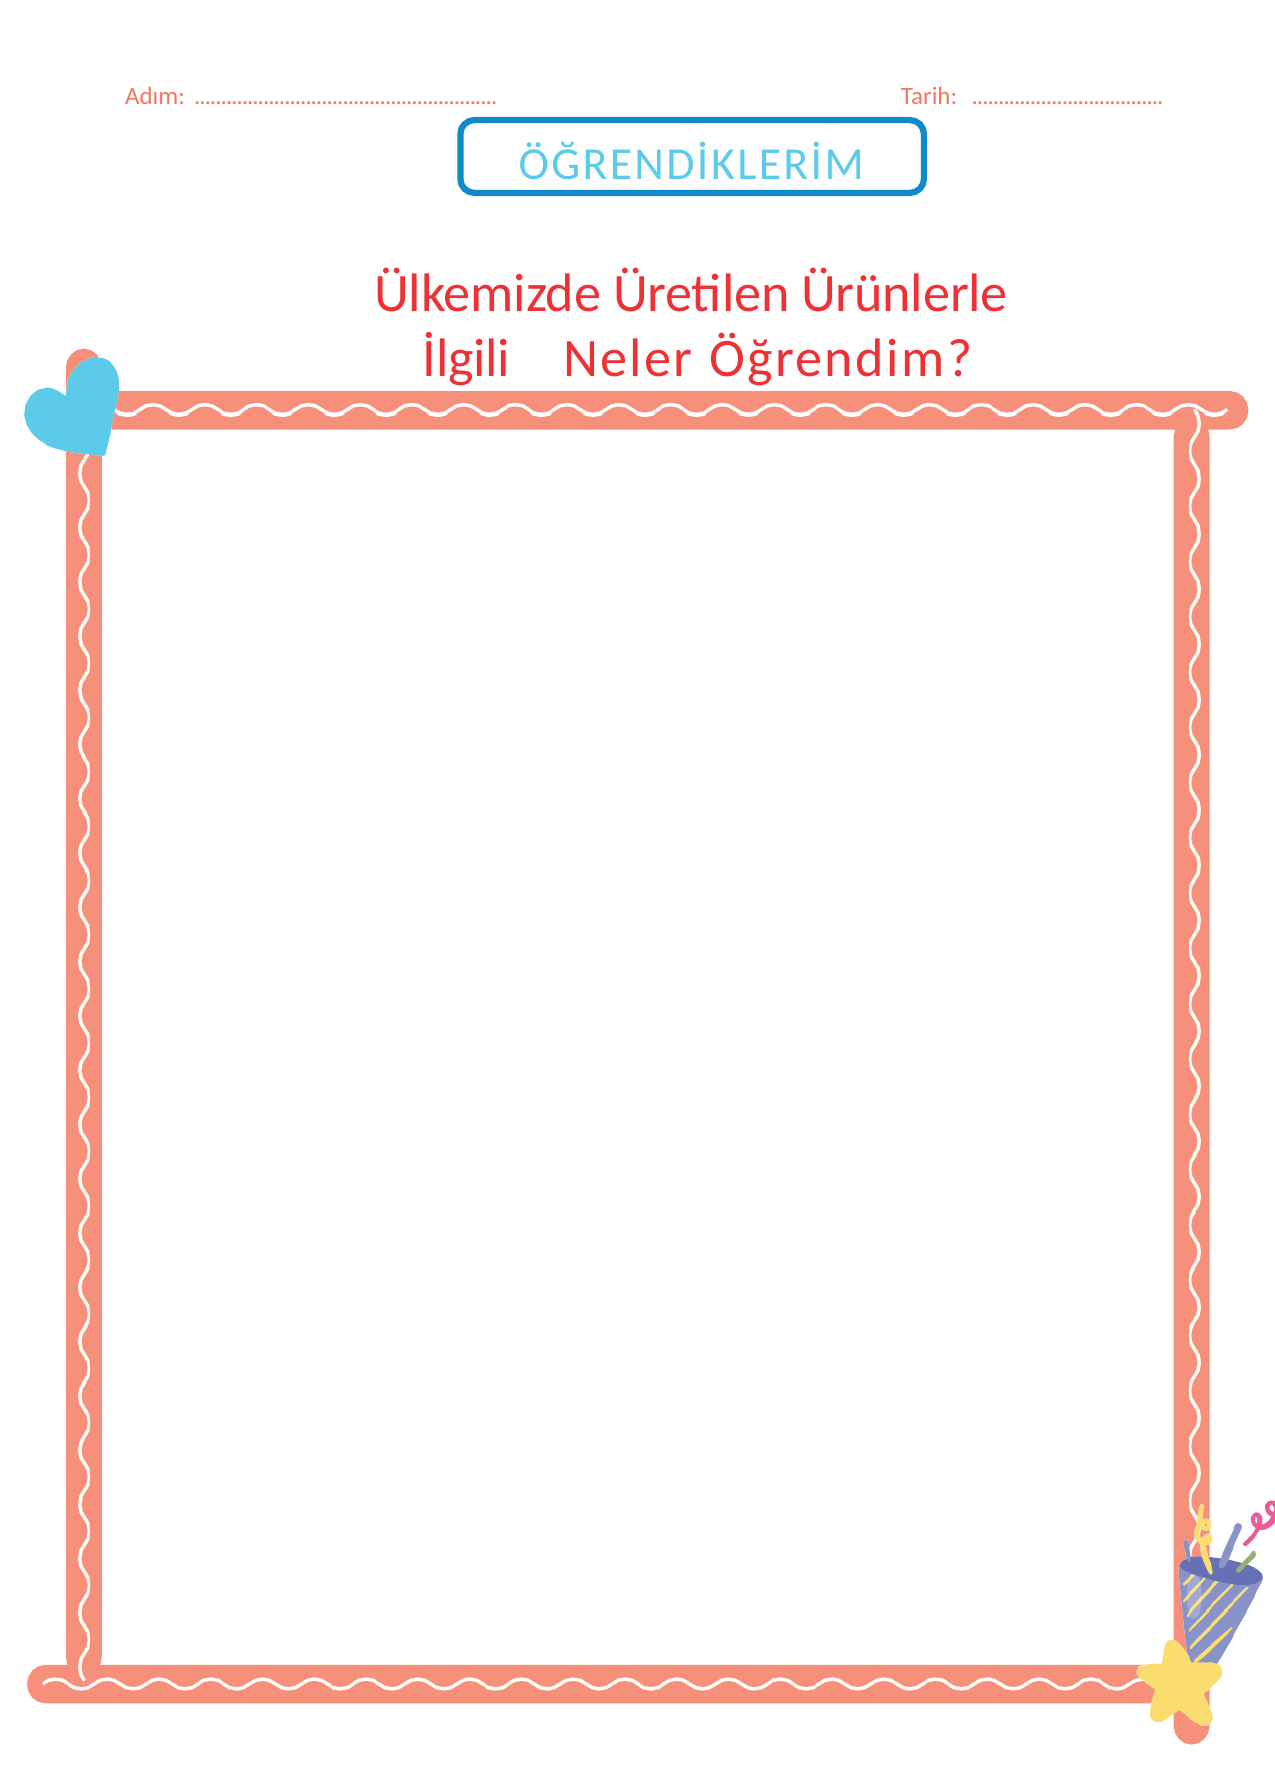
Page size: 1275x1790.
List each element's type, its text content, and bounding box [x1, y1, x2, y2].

text_box Adım: ......................................................... [122, 77, 505, 110]
text_box ÖĞRENDİKLERİM Ülkemizde Üretilen Ürünlerle İlgili Neler Öğrendim? [275, 131, 1110, 347]
text_box [460, 120, 924, 131]
text_box Tarih: .................................... [898, 77, 1171, 110]
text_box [24, 348, 1275, 1745]
